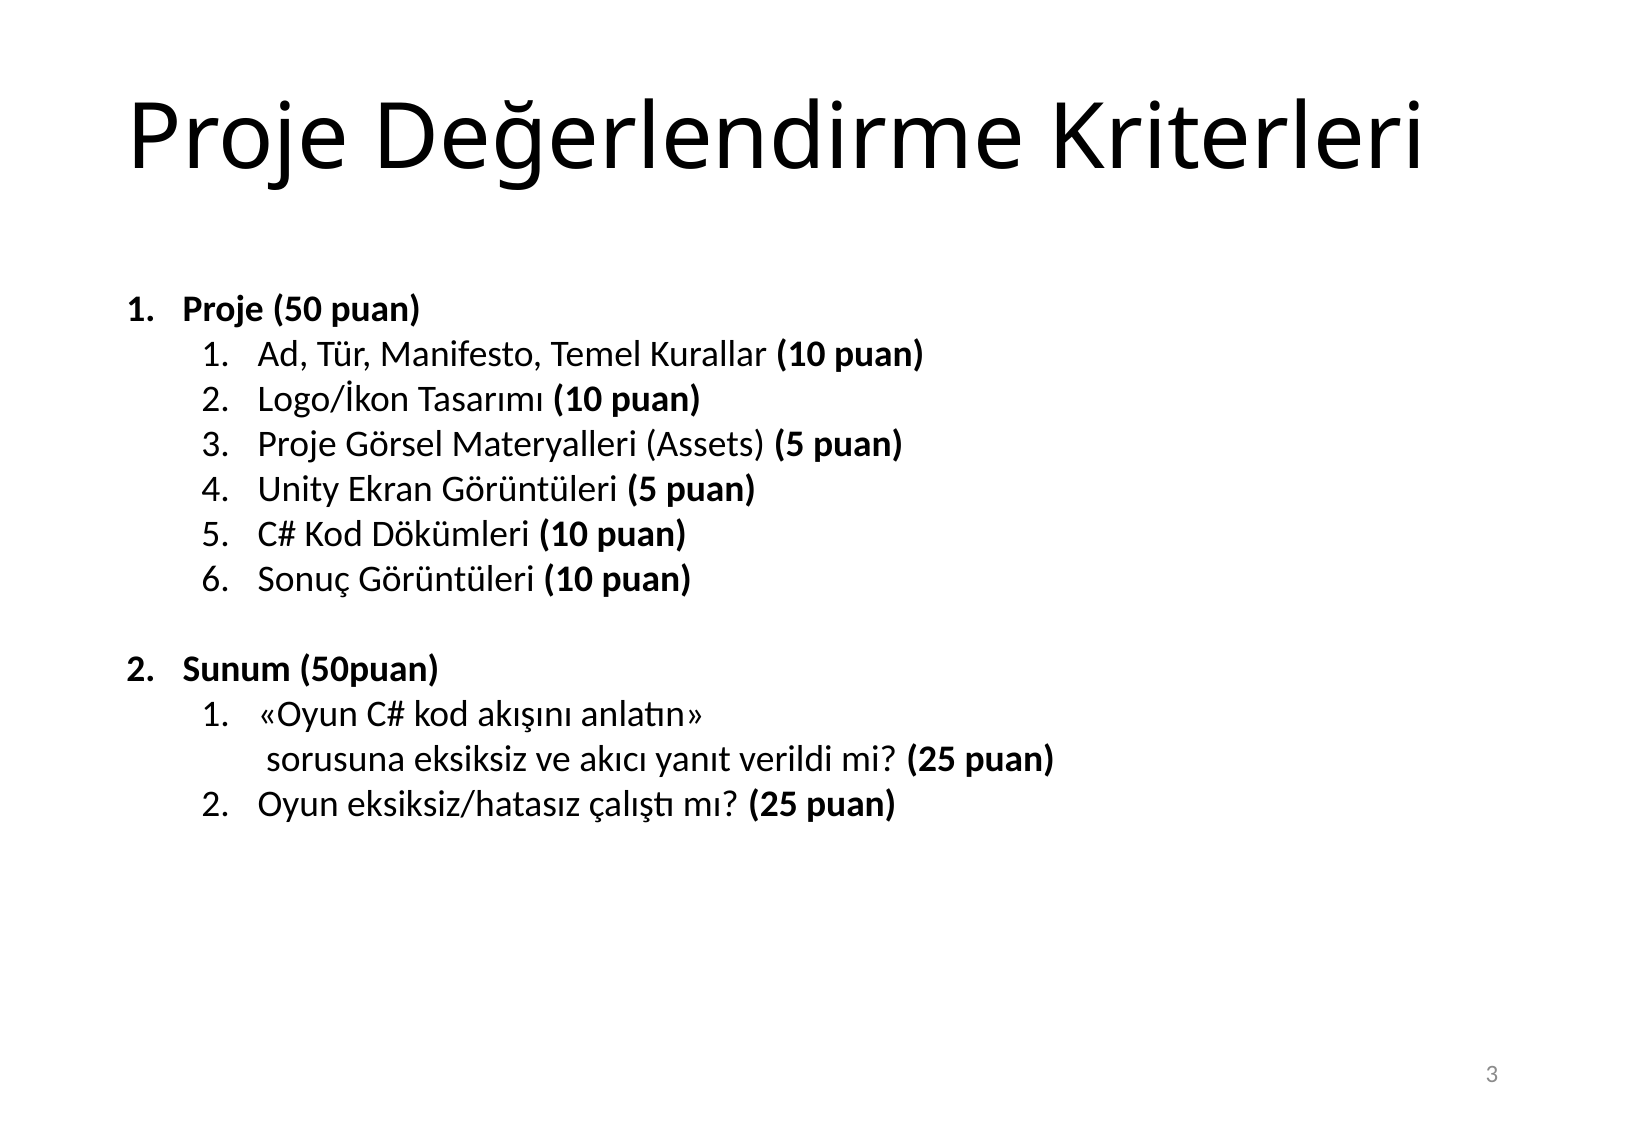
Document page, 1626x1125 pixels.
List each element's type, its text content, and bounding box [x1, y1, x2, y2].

slide_number 3 [1147, 1042, 1514, 1103]
title Proje Değerlendirme Kriterleri [111, 70, 1514, 208]
text_box Proje (50 puan) Ad, Tür, Manifesto, Temel Kurallar (10 puan) Logo/İkon Tasarımı (10 puan) Proje Görsel Materyalleri (Assets) (5 puan) Unity Ekran Görüntüleri (5 puan) C# Kod Dökümleri (10 puan) Sonuç Görüntüleri (10 puan) Sunum (50puan) «Oyun C# kod akışını anlatın» sorusuna eksiksiz ve akıcı yanıt verildi mi? (25 puan) Oyun eksiksiz/hatasız çalıştı mı? (25 puan) [111, 276, 1514, 877]
